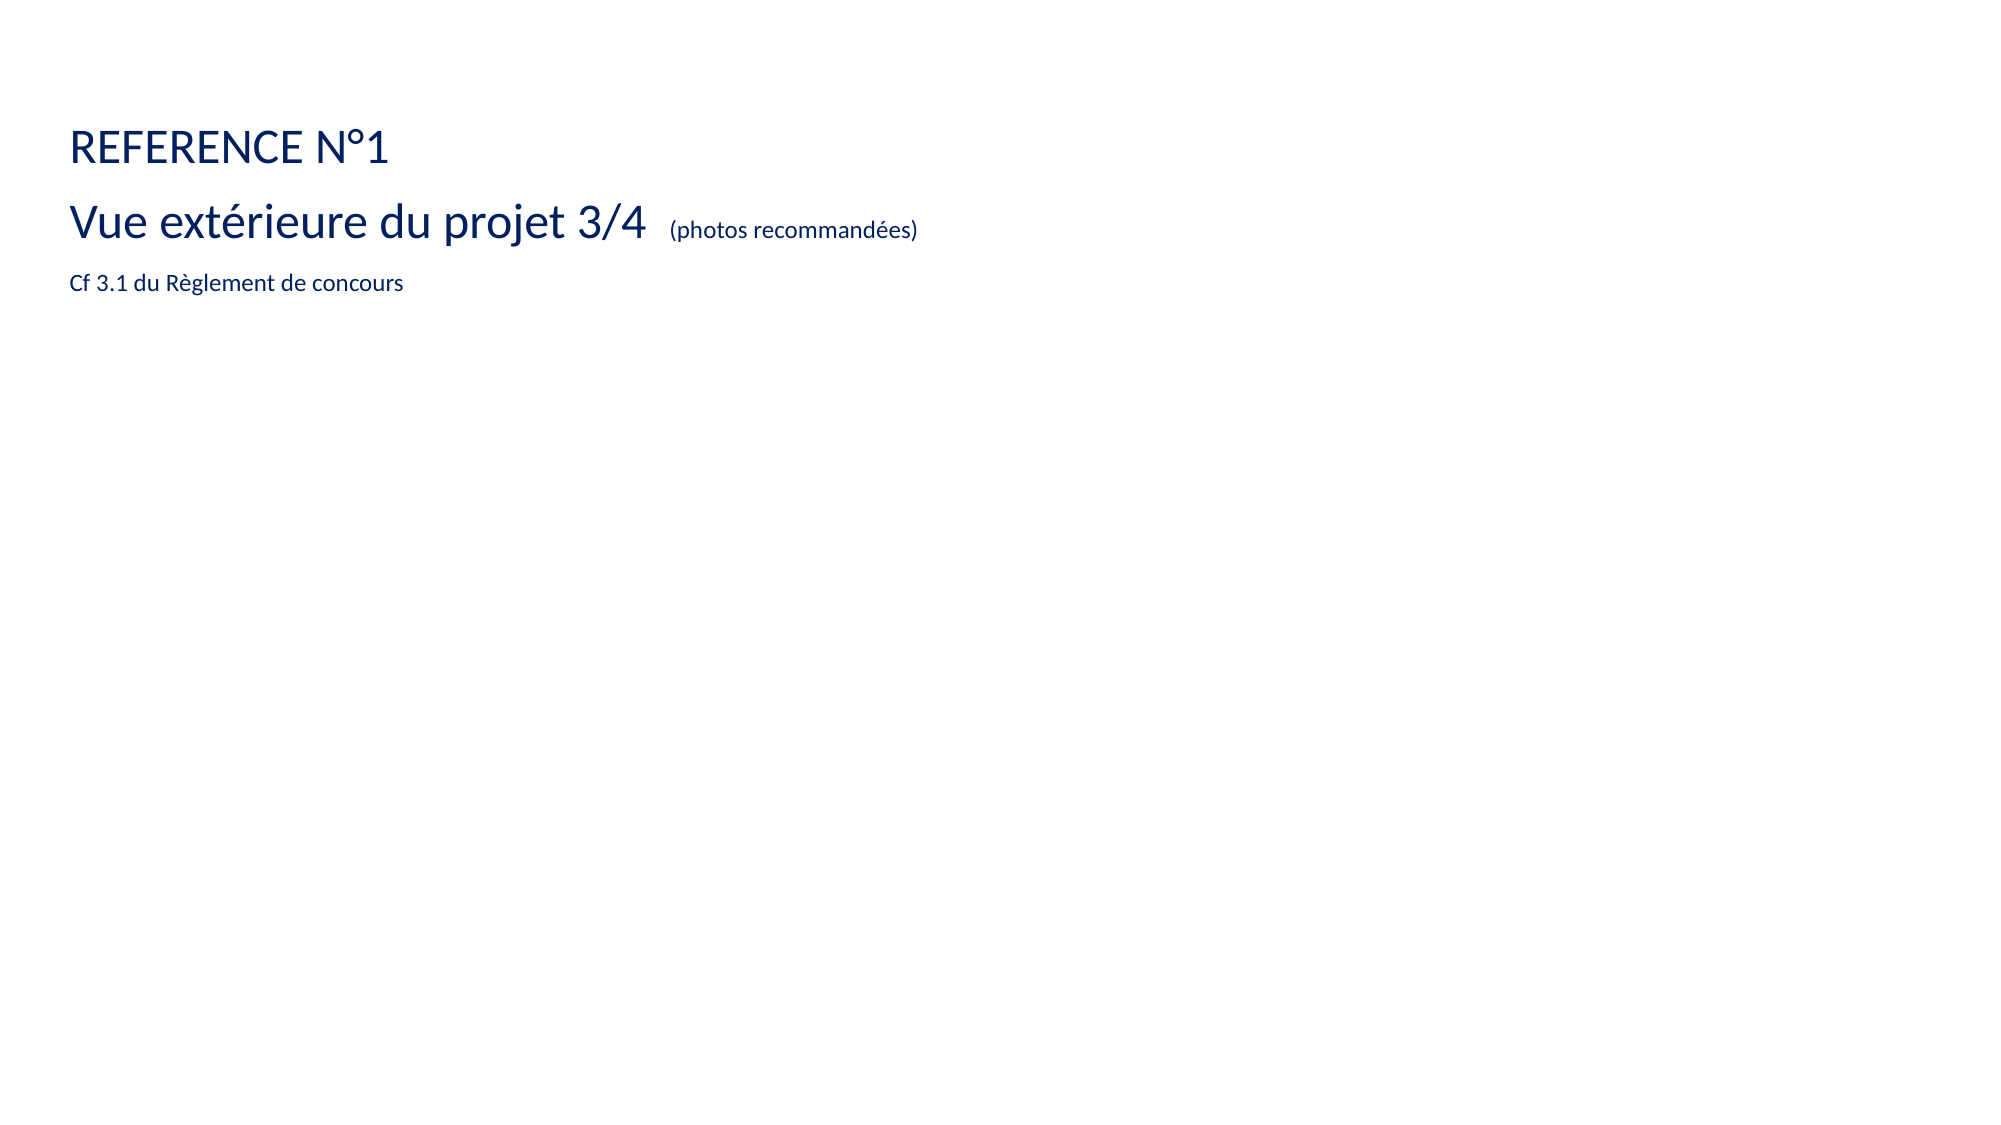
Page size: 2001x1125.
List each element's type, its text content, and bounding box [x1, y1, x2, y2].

subtitle REFERENCE N°1 Vue extérieure du projet 3/4 (photos recommandées) Cf 3.1 du Règlement de concours [54, 112, 1555, 385]
